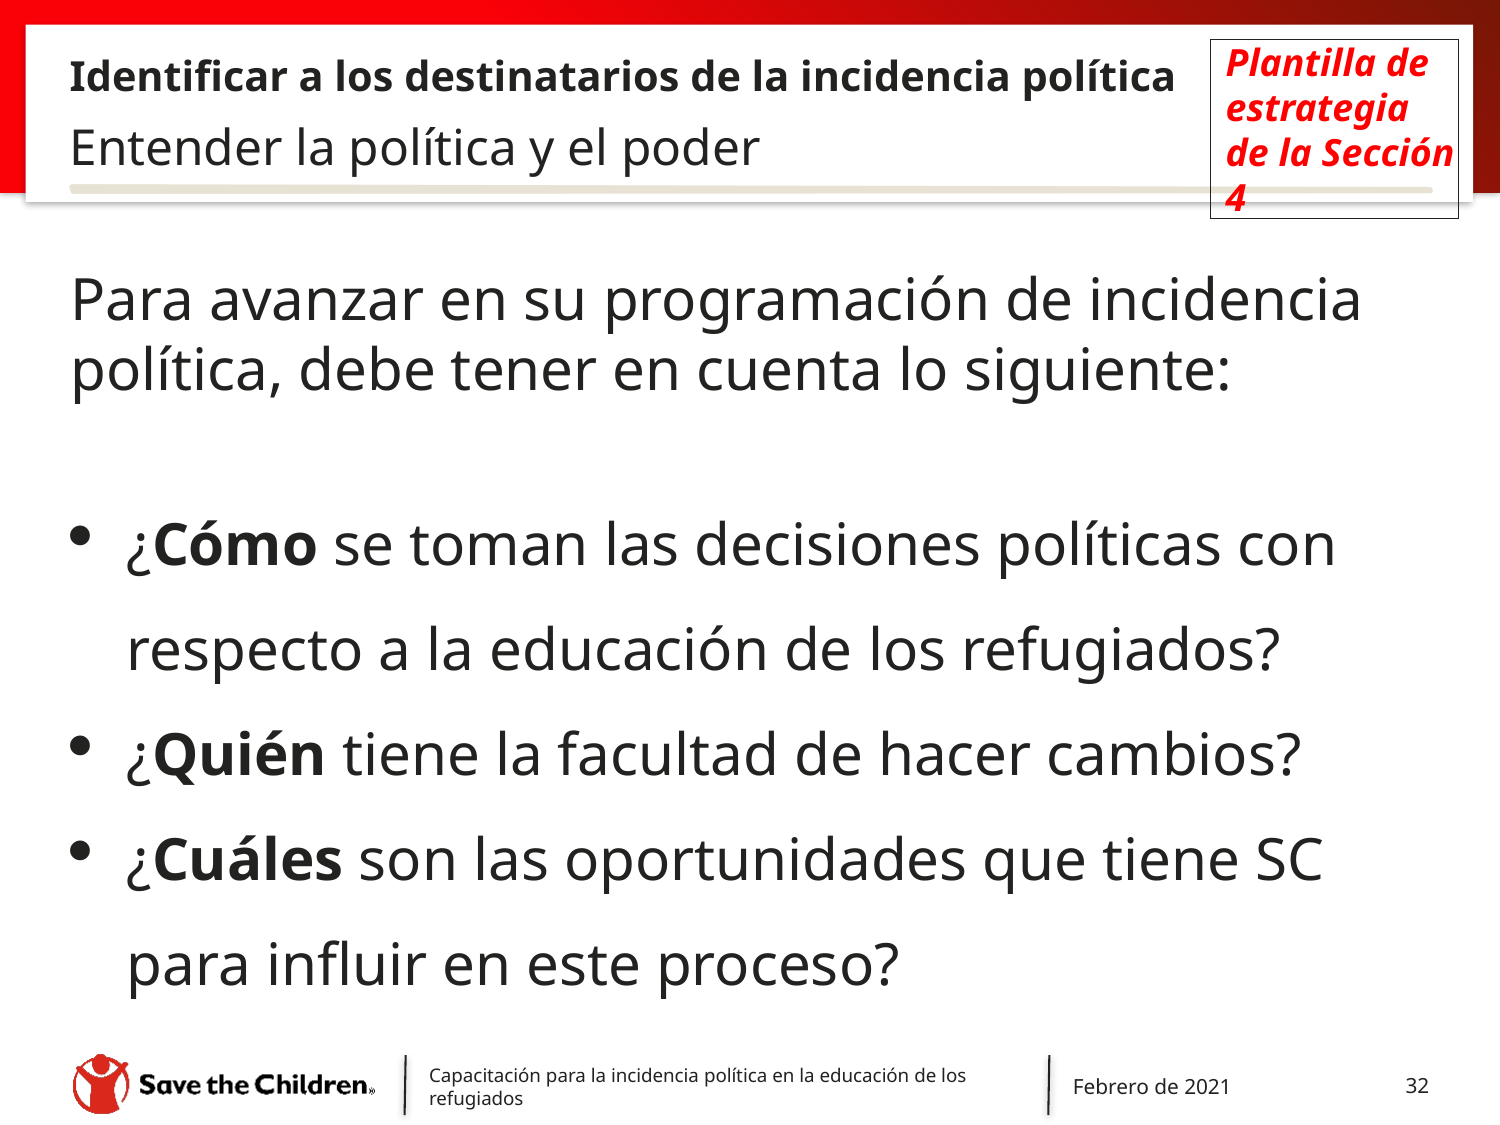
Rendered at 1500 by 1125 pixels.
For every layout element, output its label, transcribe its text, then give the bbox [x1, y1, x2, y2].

footer Capacitación para la incidencia política en la educación de los refugiados [414, 1056, 1042, 1117]
slide_number Febrero de 2021 [1057, 1056, 1317, 1117]
list Para avanzar en su programación de incidencia política, debe tener en cuenta lo siguiente: ¿Cómo se toman las decisiones políticas con respecto a la educación de los refugiados? ¿Quién tiene la facultad de hacer cambios? ¿Cuáles son las oportunidades que tiene SC para influir en este proceso? [70, 262, 1428, 1035]
title Identificar a los destinatarios de la incidencia política [69, 33, 1211, 115]
slide_number 32 [1317, 1056, 1445, 1117]
text_box Plantilla de estrategia de la Sección 4 [1210, 39, 1459, 219]
picture [69, 184, 1210, 194]
picture [62, 1043, 386, 1125]
list Entender la política y el poder [69, 115, 1210, 176]
